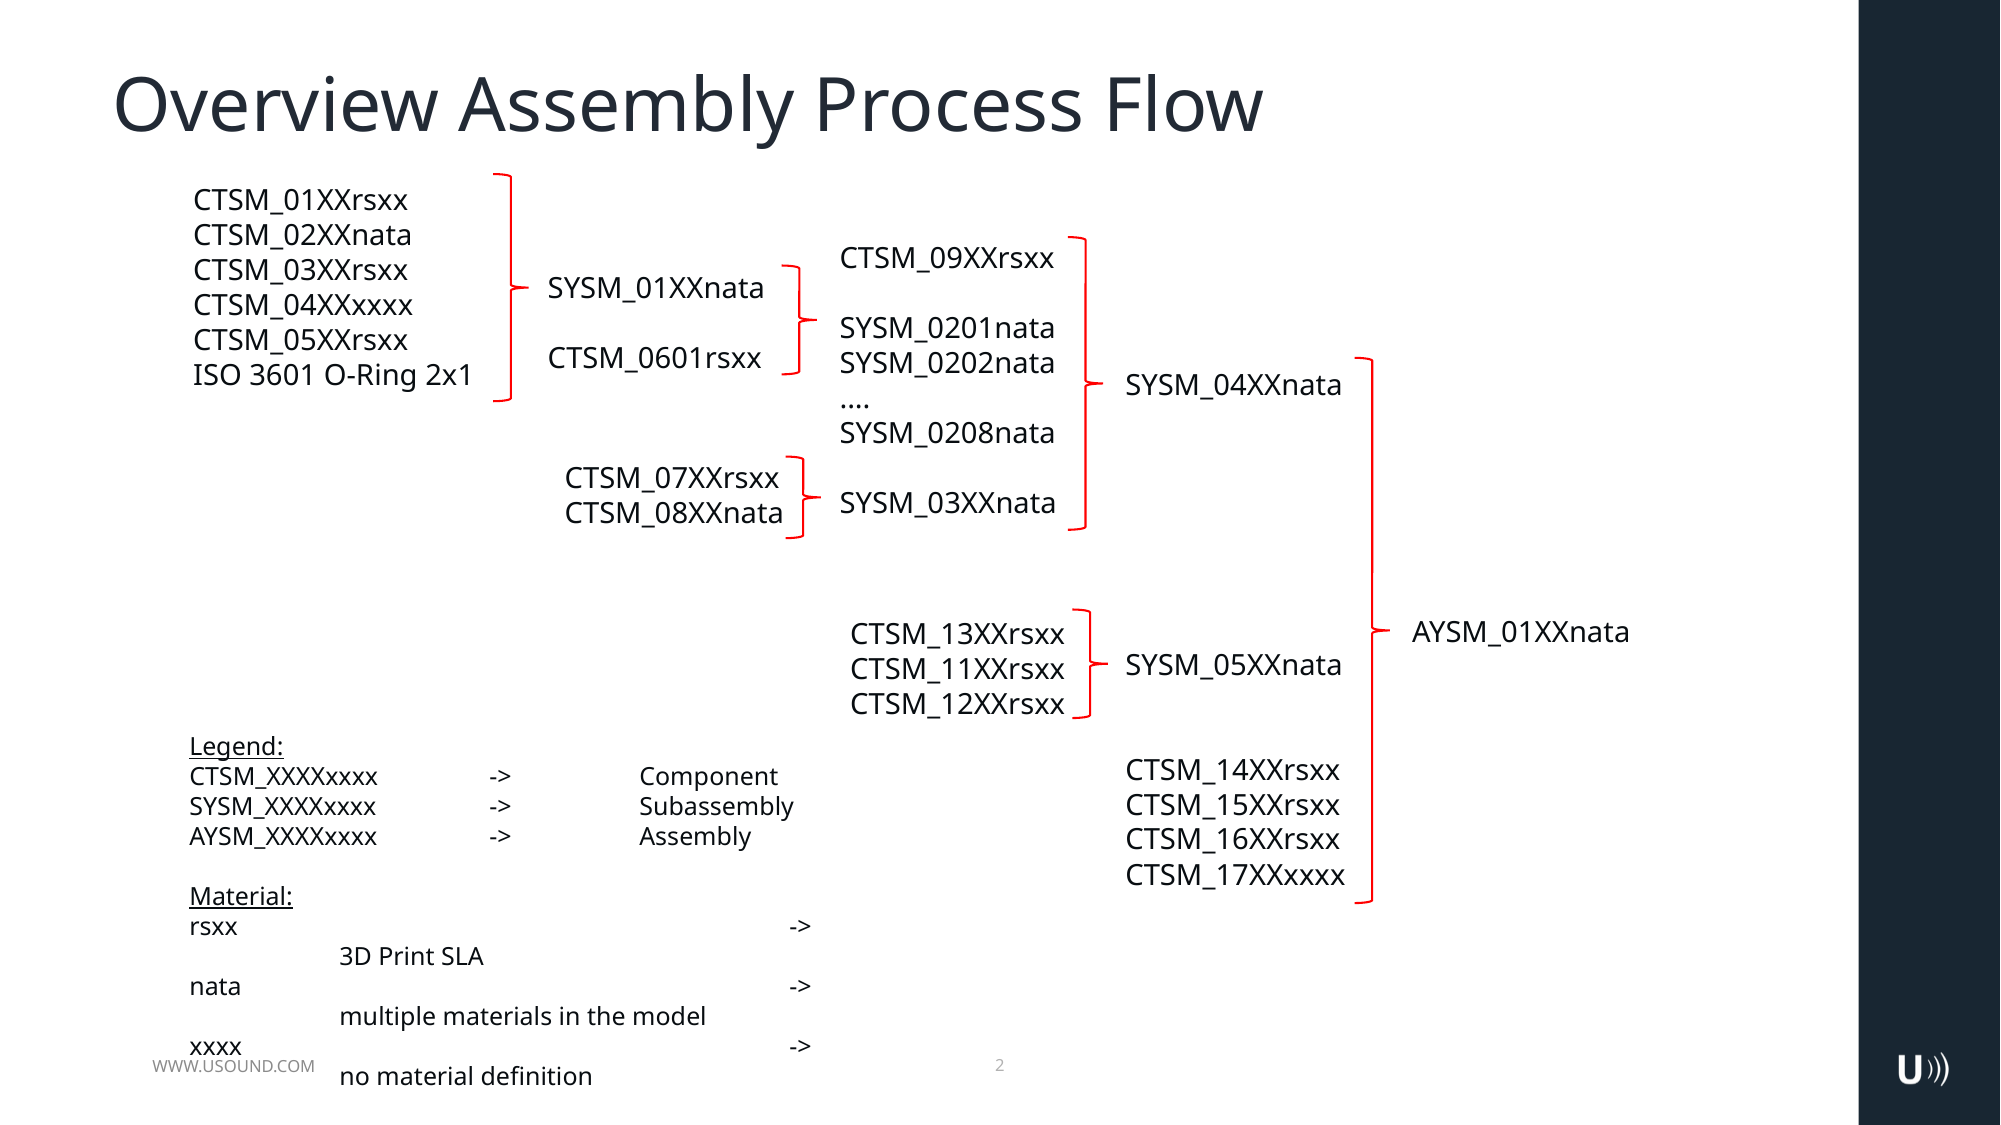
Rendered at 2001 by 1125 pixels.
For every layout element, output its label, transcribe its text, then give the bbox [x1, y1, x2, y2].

text_box [781, 264, 817, 375]
slide_number 2 [950, 1036, 1225, 1096]
text_box [785, 456, 821, 539]
text_box CTSM_07XXrsxx CTSM_08XXnata [549, 452, 800, 537]
text_box CTSM_01XXrsxx CTSM_02XXnata CTSM_03XXrsxx CTSM_04XXxxxx CTSM_05XXrsxx ISO 3601 O-Ring 2x1 [178, 173, 490, 399]
text_box AYSM_01XXnata [1397, 606, 1646, 692]
text_box CTSM_13XXrsxx CTSM_11XXrsxx CTSM_12XXrsxx [835, 607, 1081, 728]
text_box CTSM_09XXrsxx SYSM_0201nata SYSM_0202nata .... SYSM_0208nata SYSM_03XXnata [824, 231, 1073, 527]
text_box [1072, 608, 1108, 719]
text_box [493, 173, 529, 402]
text_box Legend: CTSM_XXXXxxxx -> Component SYSM_XXXXxxxx -> Subassembly AYSM_XXXXxxxx -> Assembly Material: rsxx -> 3D Print SLA nata -> multiple materials in the model xxxx -> no material definition [174, 723, 950, 1125]
text_box SYSM_01XXnata CTSM_0601rsxx [532, 262, 781, 382]
title Overview Assembly Process Flow [97, 59, 1525, 260]
text_box [1067, 236, 1104, 531]
footer WWW.USOUND.COM [137, 1036, 174, 1096]
text_box SYSM_04XXnata SYSM_05XXnata CTSM_14XXrsxx CTSM_15XXrsxx CTSM_16XXrsxx CTSM_17XXxxxx [1110, 359, 1354, 899]
text_box [1354, 357, 1390, 904]
picture [1891, 1041, 1954, 1095]
